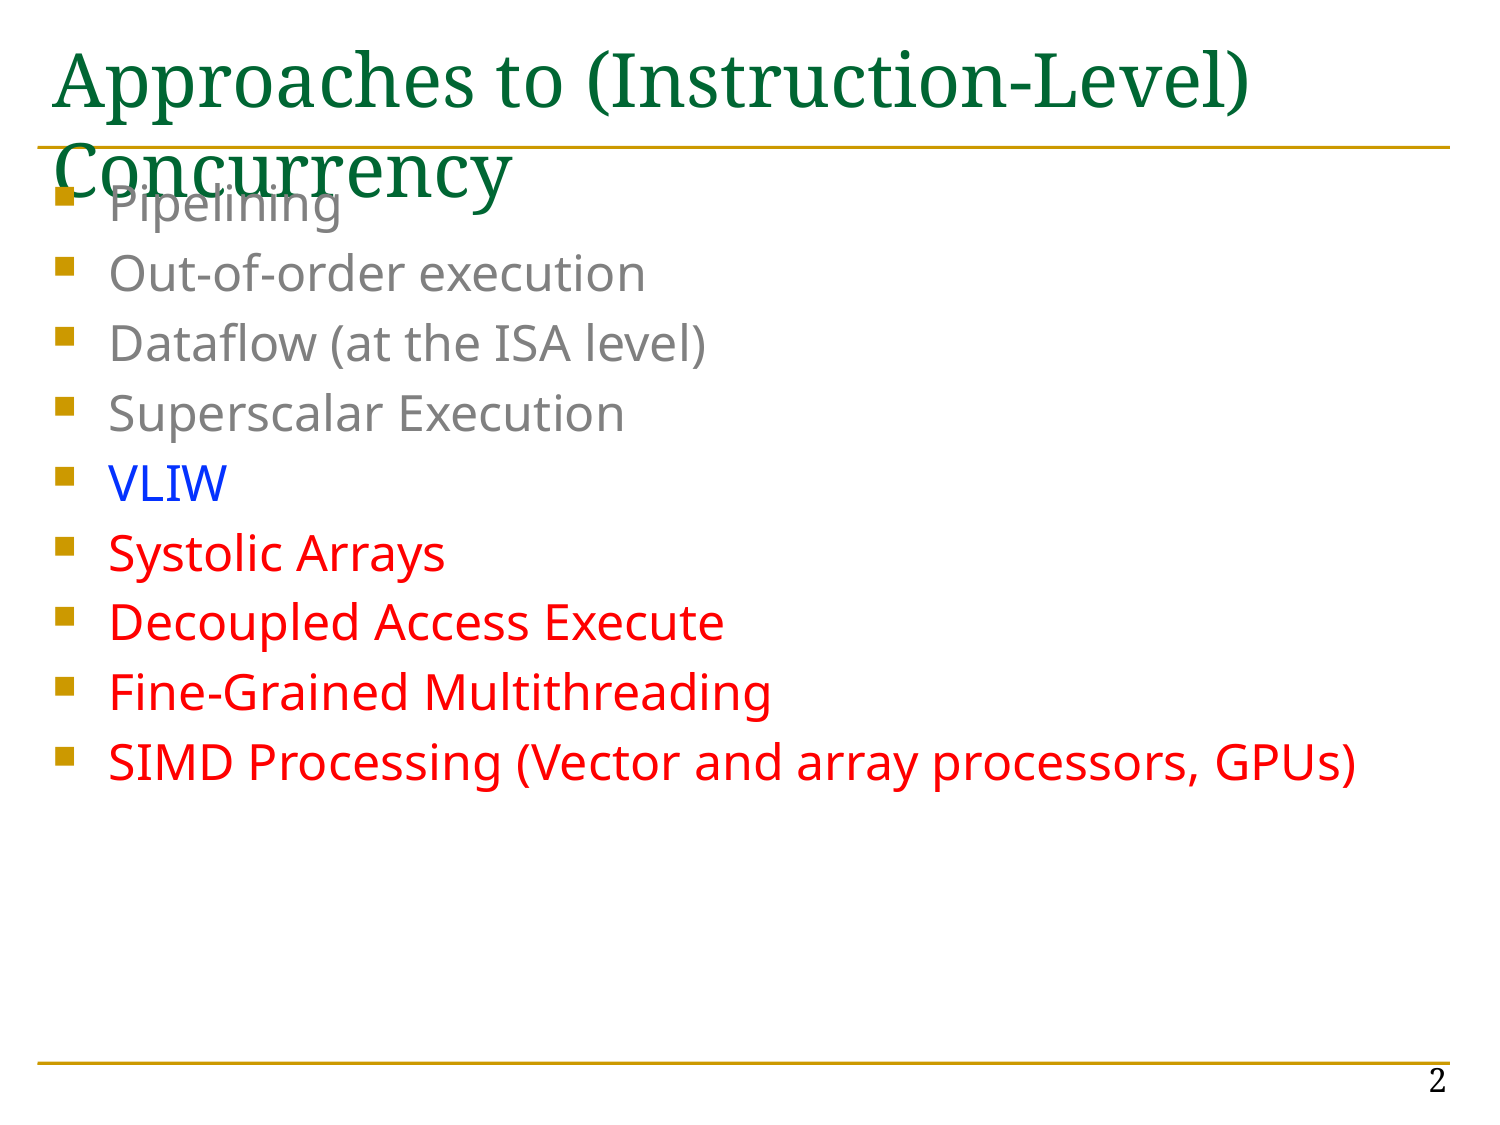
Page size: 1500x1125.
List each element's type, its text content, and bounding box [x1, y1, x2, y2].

slide_number 2 [1111, 1036, 1462, 1112]
list Pipelining Out-of-order execution Dataflow (at the ISA level) Superscalar Execution VLIW Systolic Arrays Decoupled Access Execute Fine-Grained Multithreading SIMD Processing (Vector and array processors, GPUs) [37, 163, 1450, 1016]
title Approaches to (Instruction-Level) Concurrency [37, 24, 1500, 200]
